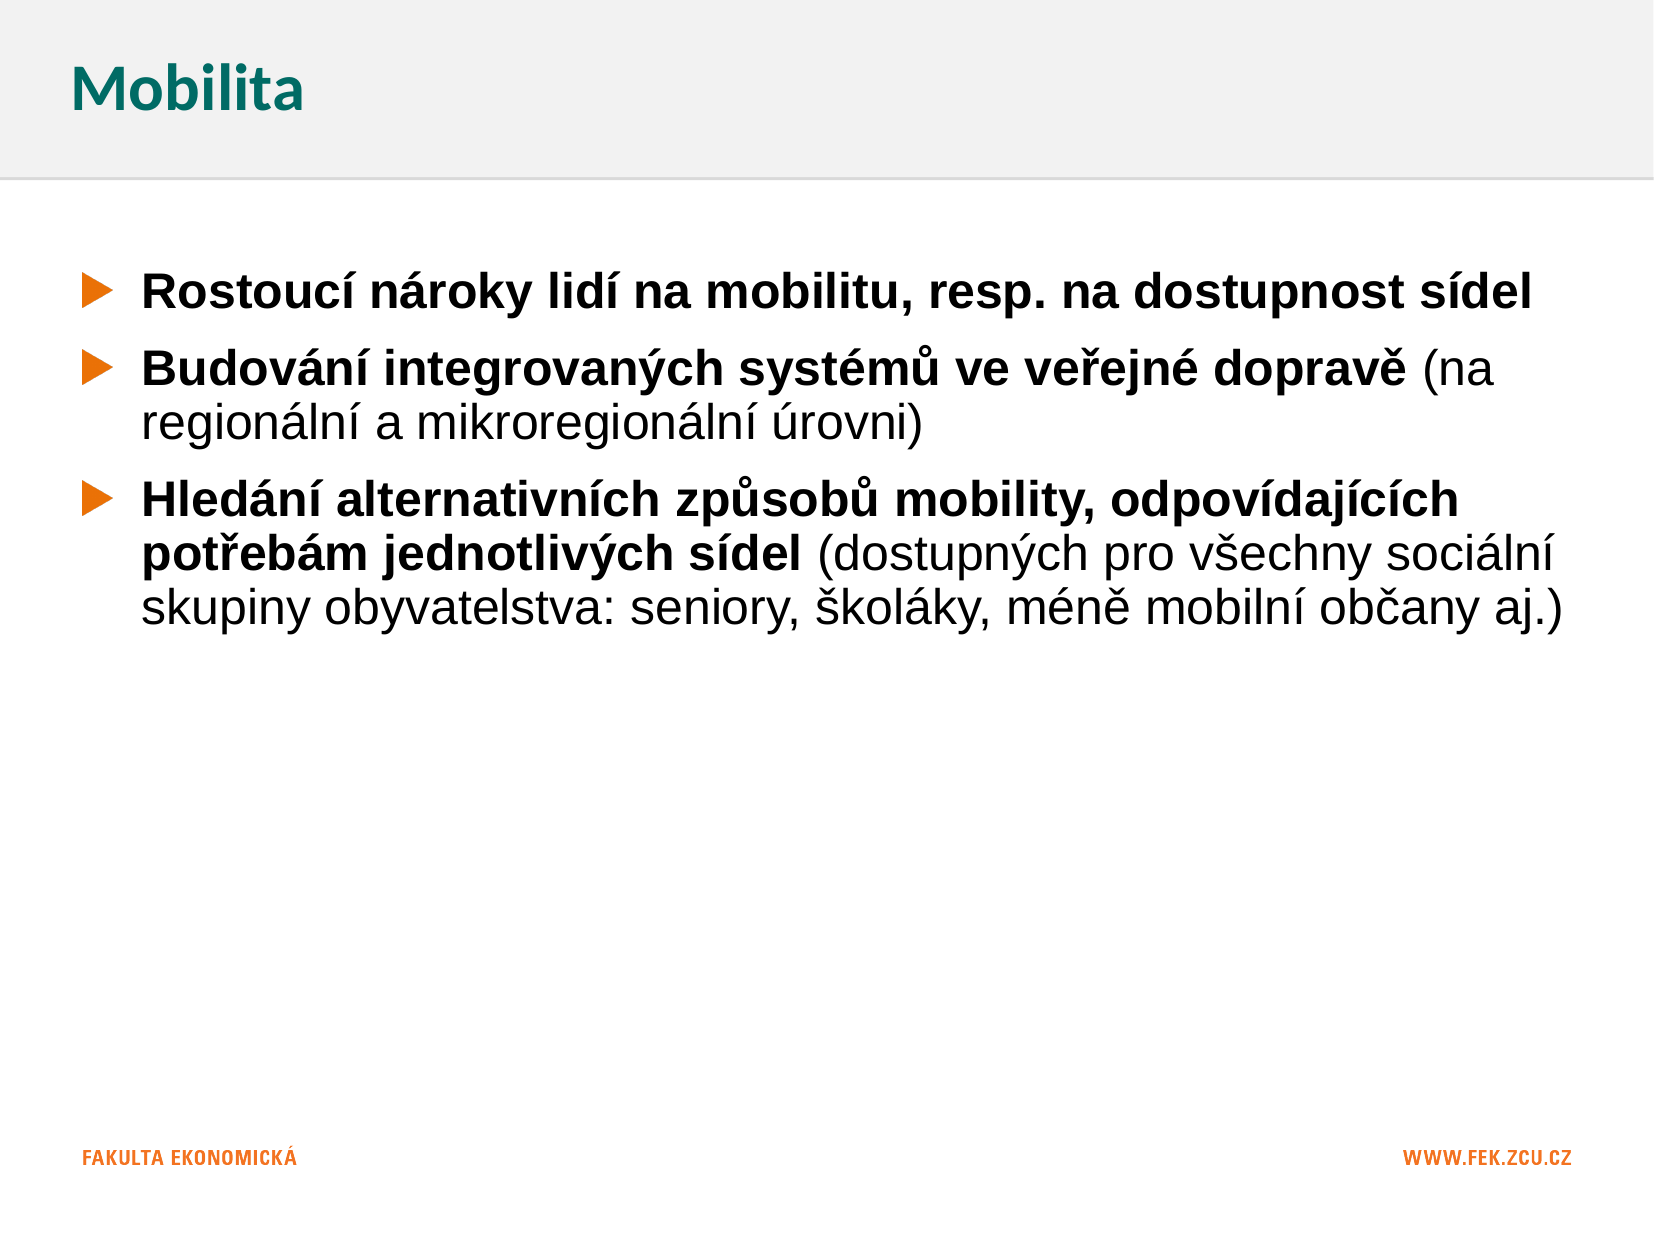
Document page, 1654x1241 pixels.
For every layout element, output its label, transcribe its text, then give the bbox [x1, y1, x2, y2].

title Mobilita [0, 0, 1654, 178]
picture [82, 349, 113, 385]
picture [82, 272, 113, 308]
list Rostoucí nároky lidí na mobilitu, resp. na dostupnost sídel Budování integrovaných systémů ve veřejné dopravě (na regionální a mikroregionální úrovni) Hledání alternativních způsobů mobility, odpovídajících potřebám jednotlivých sídel (dostupných pro všechny sociální skupiny obyvatelstva: seniory, školáky, méně mobilní občany aj.) [0, 265, 1654, 1093]
picture [1086, 1128, 1583, 1187]
picture [82, 480, 113, 516]
picture [70, 1128, 567, 1187]
